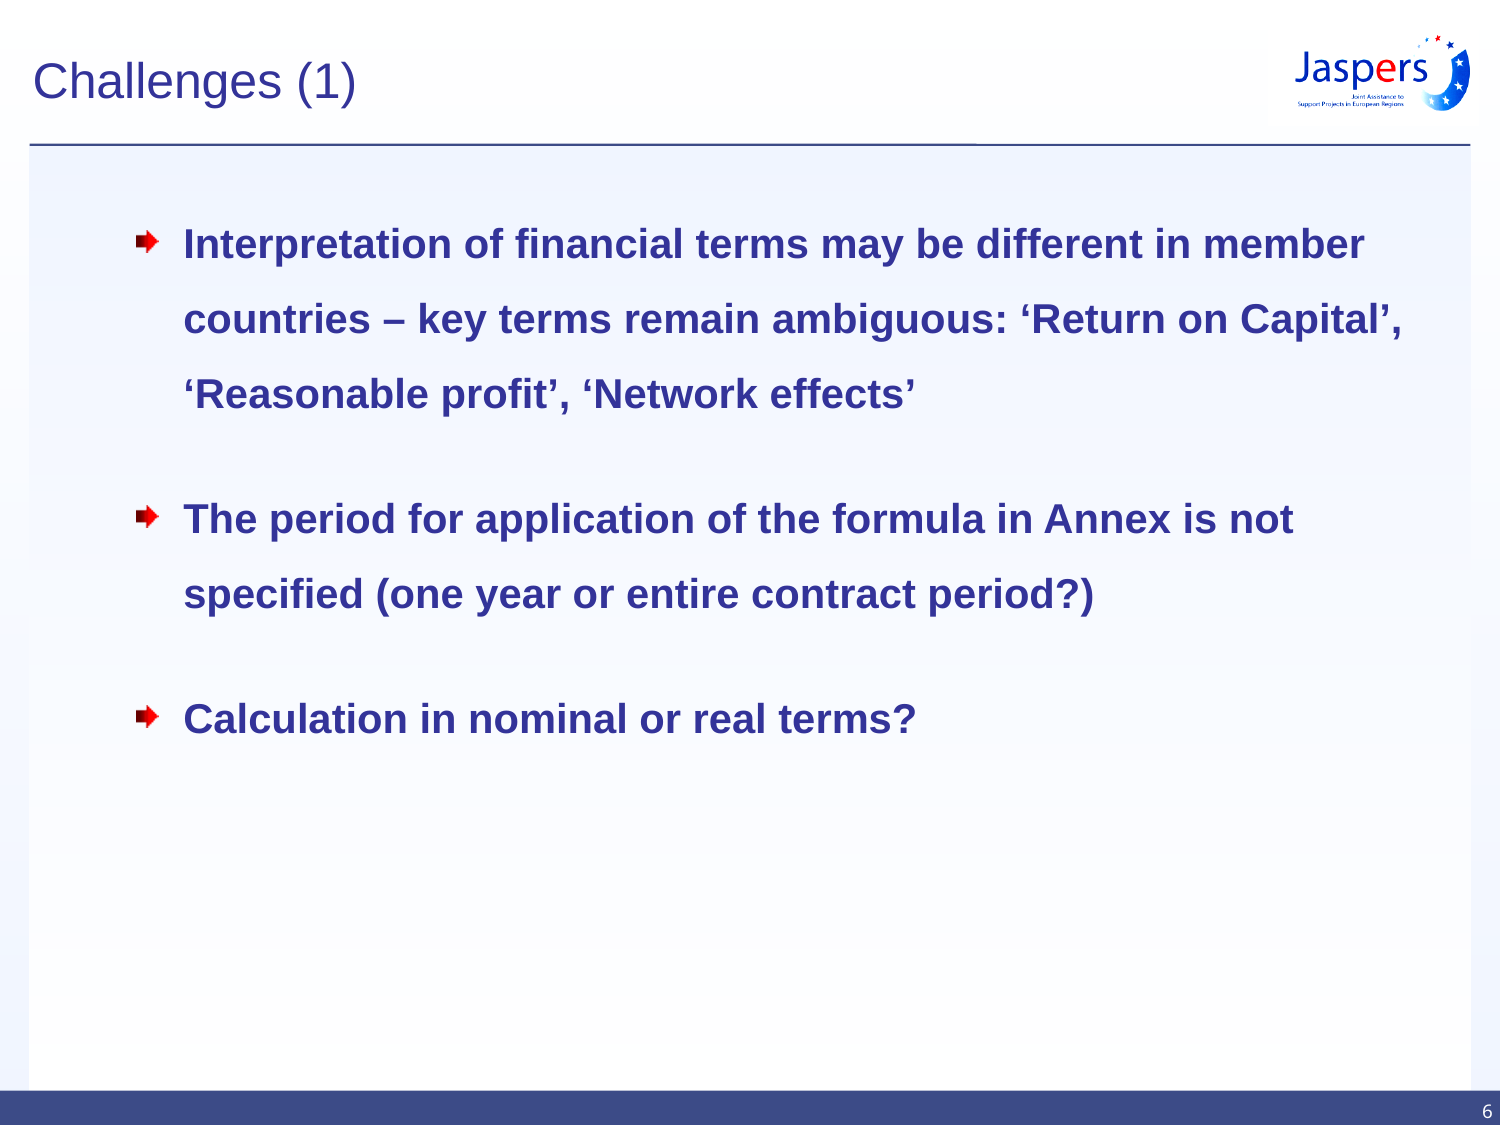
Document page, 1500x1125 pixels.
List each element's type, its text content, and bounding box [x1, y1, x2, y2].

picture [136, 505, 159, 528]
text_box Challenges (1) [17, 7, 1500, 149]
picture [136, 230, 159, 253]
text_box Interpretation of financial terms may be different in member countries – key terms remain ambiguous: ‘Return on Capital’, ‘Reasonable profit’, ‘Network effects’ The period for application of the formula in Annex is not specified (one year or entire contract period?) Calculation in nominal or real terms? [50, 184, 1433, 875]
picture [136, 705, 159, 728]
slide_number 6 [1195, 1091, 1500, 1125]
